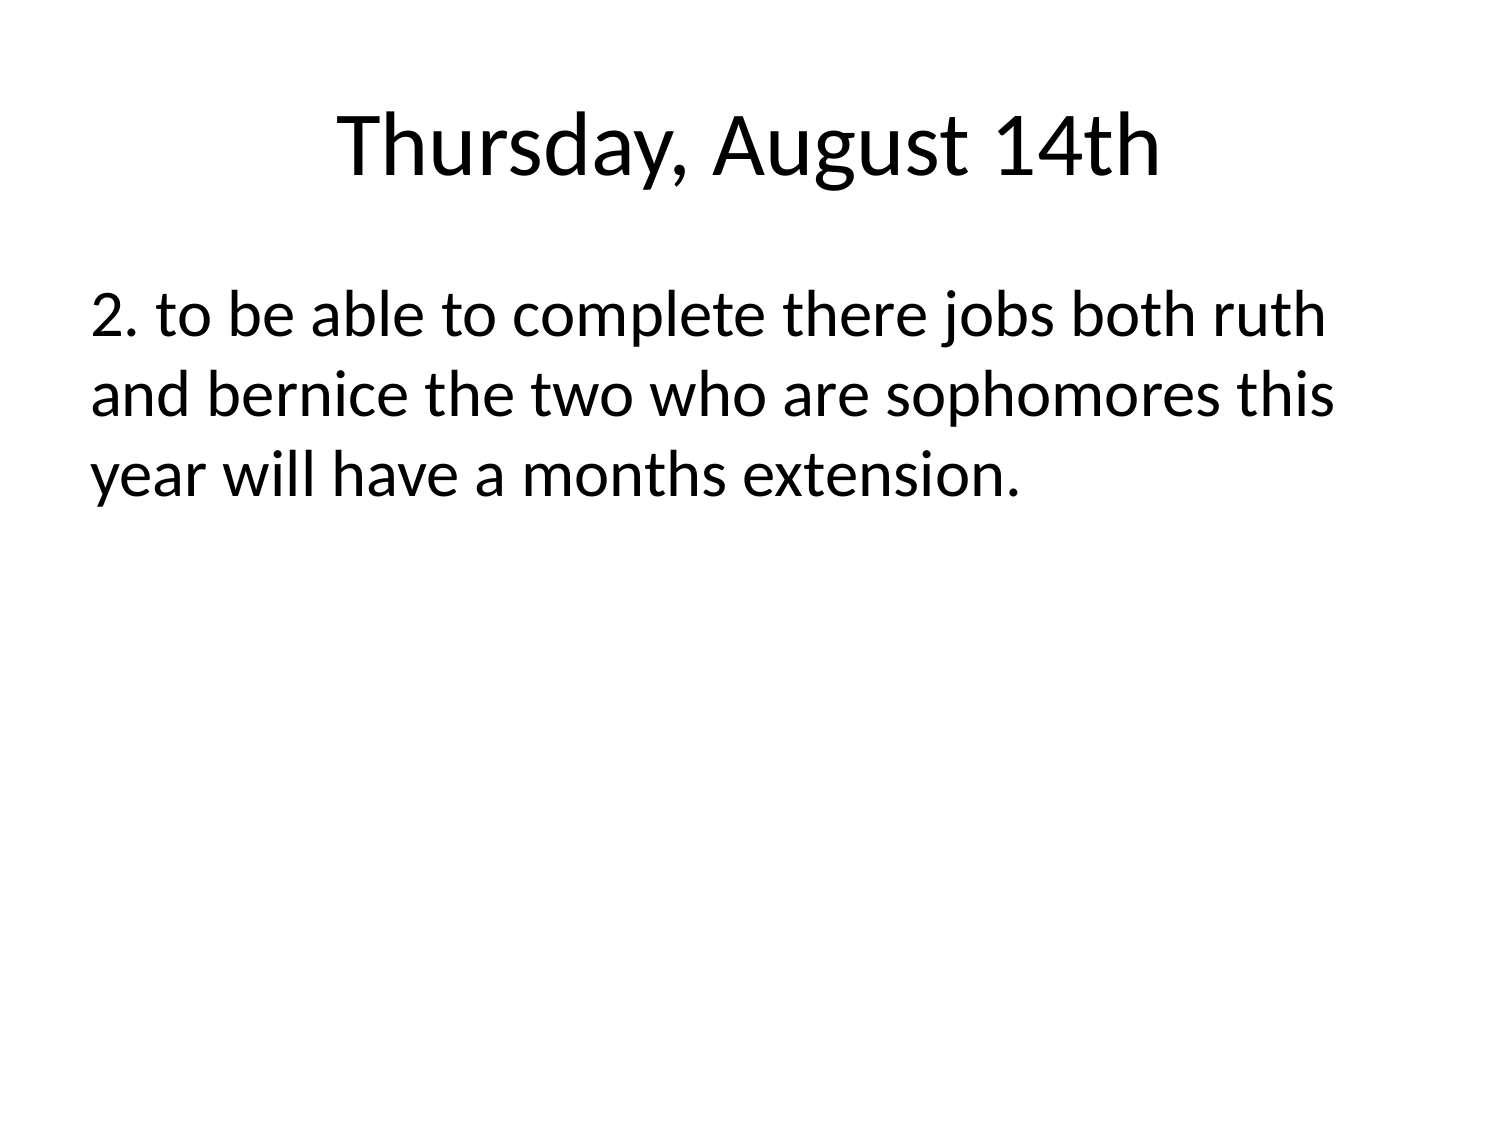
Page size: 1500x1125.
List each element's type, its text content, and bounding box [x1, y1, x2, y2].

title Thursday, August 14th [75, 45, 1425, 233]
list 2. to be able to complete there jobs both ruth and bernice the two who are sophomores this year will have a months extension. [75, 262, 1425, 1005]
